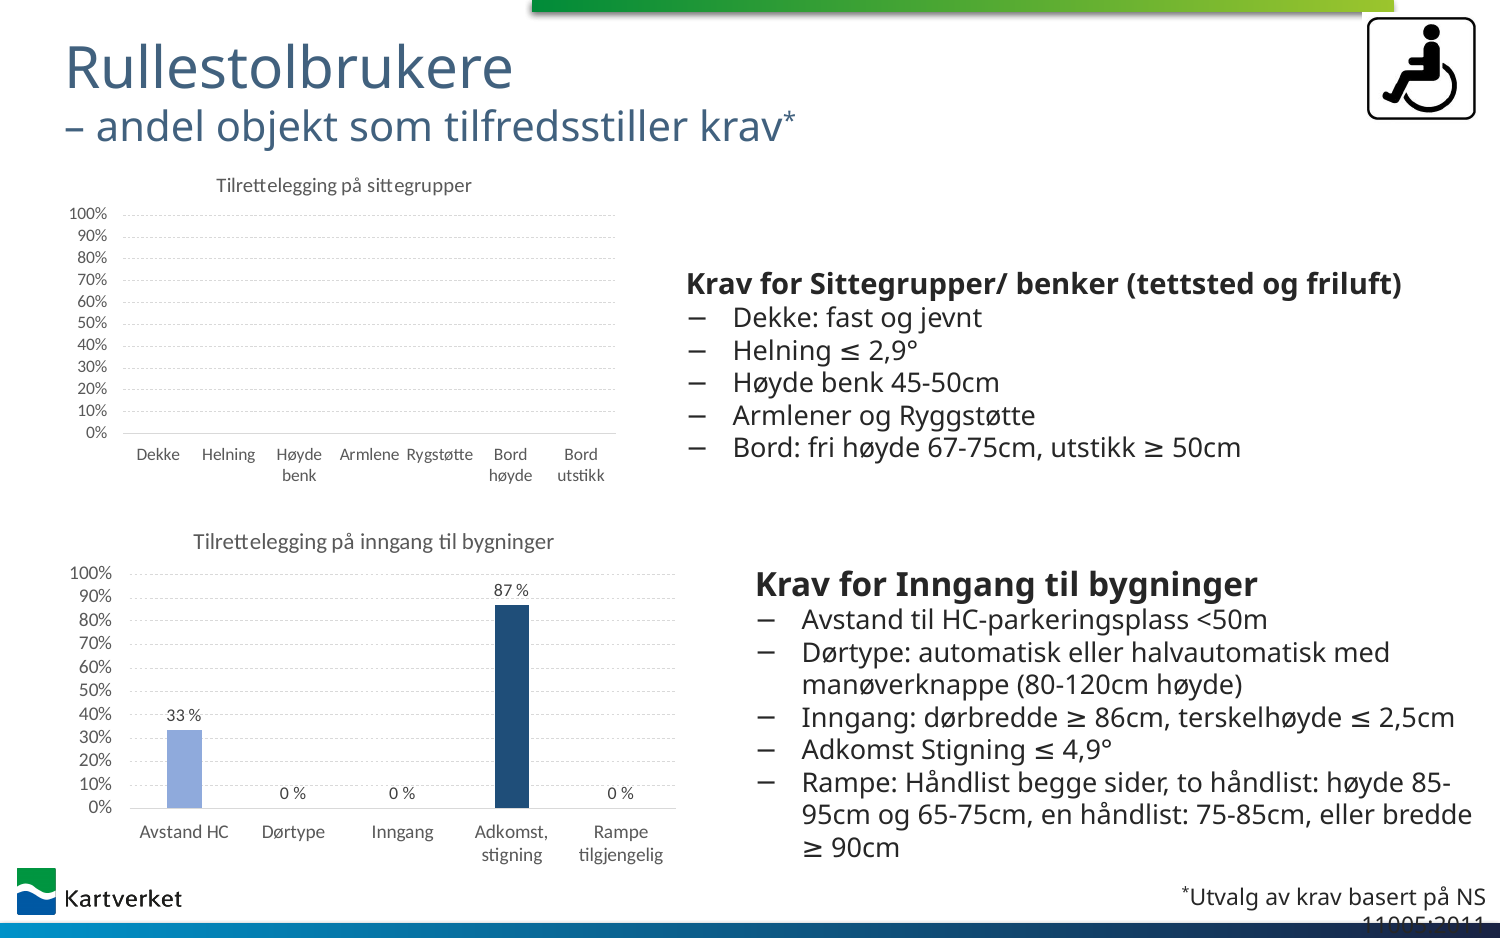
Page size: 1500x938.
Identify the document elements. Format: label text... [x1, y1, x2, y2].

picture [62, 520, 687, 874]
picture [1362, 12, 1481, 126]
picture [62, 166, 626, 492]
text_box Krav for Sittegrupper/ benker (tettsted og friluft) Dekke: fast og jevnt Helning ≤ 2,9° Høyde benk 45-50cm Armlener og Ryggstøtte Bord: fri høyde 67-75cm, utstikk ≥ 50cm [670, 258, 1418, 471]
text_box *Utvalg av krav basert på NS 11005:2011 [1068, 873, 1500, 938]
text_box Rullestolbrukere – andel objekt som tilfredsstiller krav* [49, 25, 1431, 158]
text_box Krav for Inngang til bygninger Avstand til HC-parkeringsplass <50m Dørtype: automatisk eller halvautomatisk med manøverknappe (80-120cm høyde) Inngang: dørbredde ≥ 86cm, terskelhøyde ≤ 2,5cm Adkomst Stigning ≤ 4,9° Rampe: Håndlist begge sider, to håndlist: høyde 85-95cm og 65-75cm, en håndlist: 75-85cm, eller bredde ≥ 90cm [740, 555, 1491, 870]
